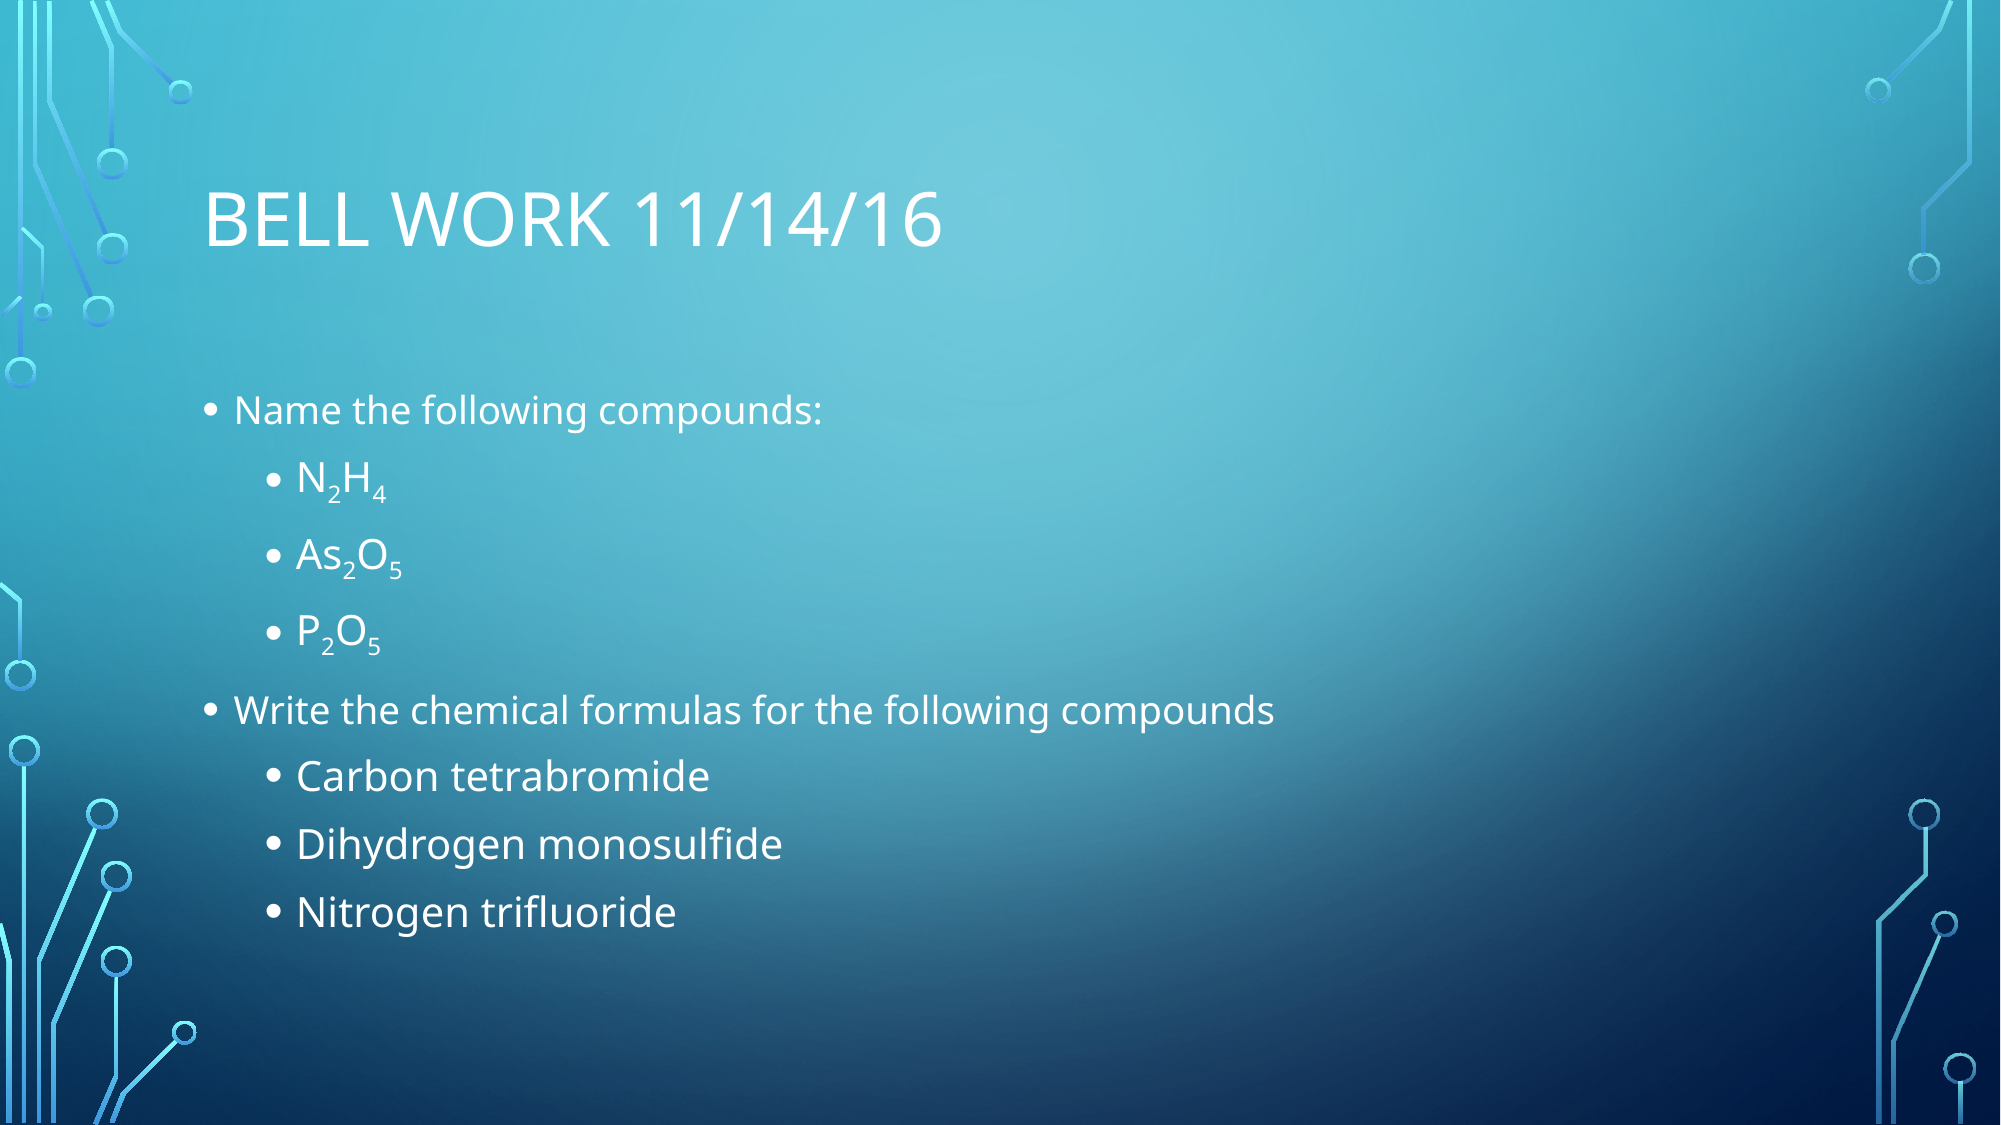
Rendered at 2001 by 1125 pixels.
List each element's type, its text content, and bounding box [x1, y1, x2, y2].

title Bell Work 11/14/16 [187, 101, 1813, 344]
list Name the following compounds: N2H4 As2O5 P2O5 Write the chemical formulas for the following compounds Carbon tetrabromide Dihydrogen monosulfide Nitrogen trifluoride [187, 369, 1813, 950]
